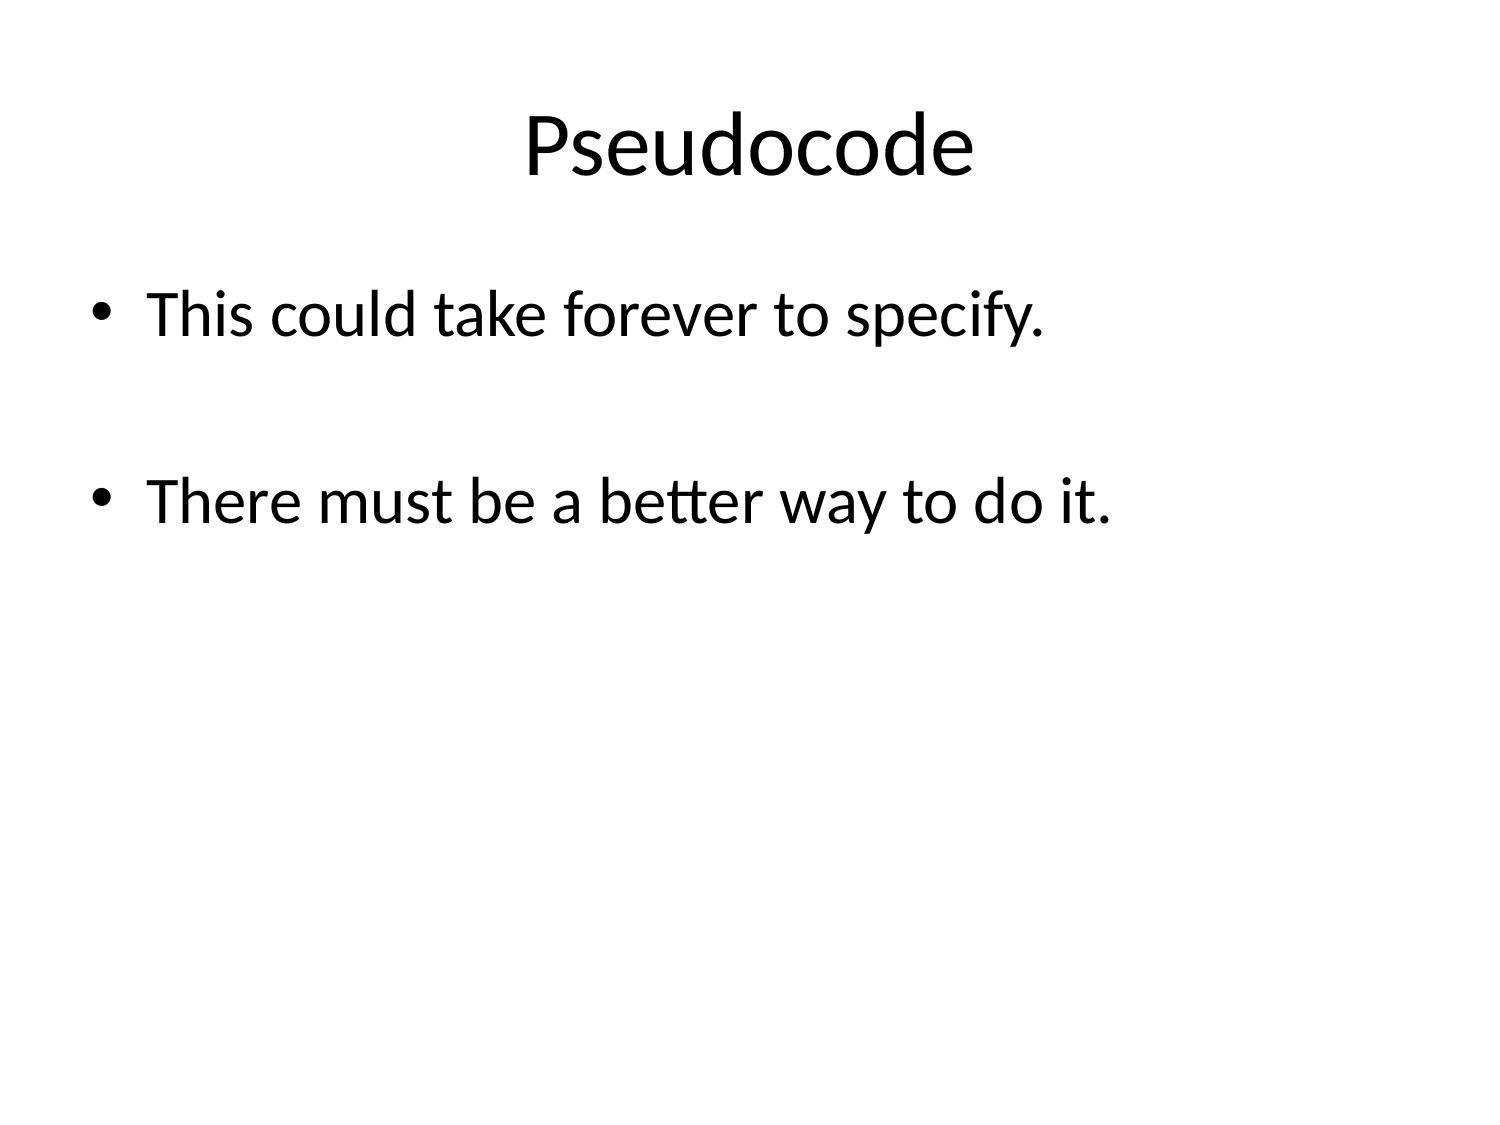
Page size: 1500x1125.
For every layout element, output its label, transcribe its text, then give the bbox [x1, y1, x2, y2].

list This could take forever to specify. There must be a better way to do it. [75, 262, 1425, 1005]
title Pseudocode [75, 45, 1425, 233]
